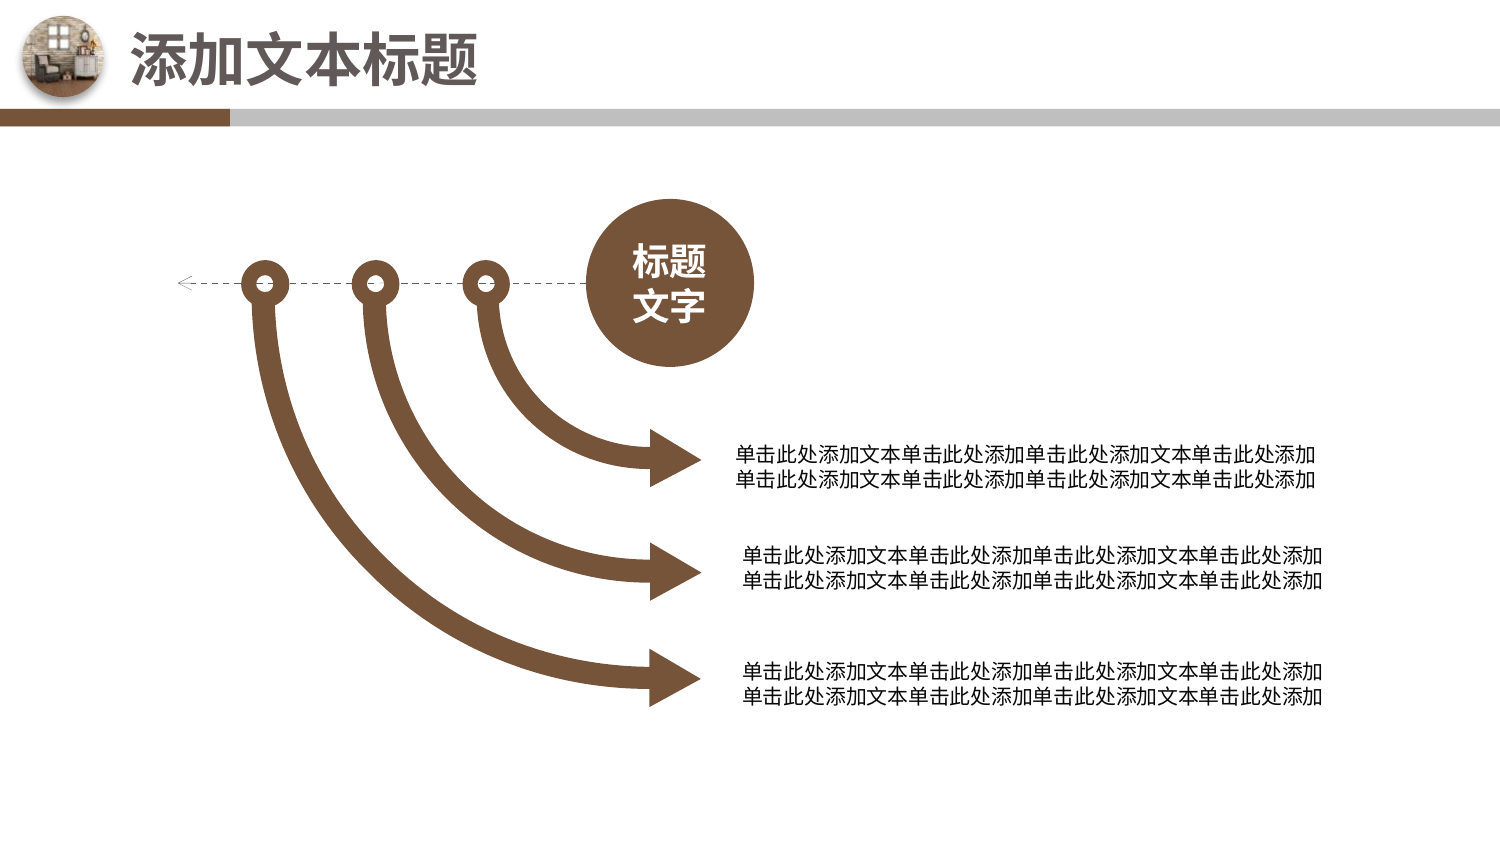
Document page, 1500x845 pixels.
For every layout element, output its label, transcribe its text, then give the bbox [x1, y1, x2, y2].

text_box 单击此处添加文本单击此处添加单击此处添加文本单击此处添加 单击此处添加文本单击此处添加单击此处添加文本单击此处添加 [727, 651, 1478, 716]
picture [22, 15, 104, 98]
text_box [351, 260, 400, 308]
text_box [177, 275, 196, 291]
text_box [241, 260, 290, 308]
text_box [362, 304, 702, 601]
text_box 单击此处添加文本单击此处添加单击此处添加文本单击此处添加 单击此处添加文本单击此处添加单击此处添加文本单击此处添加 [727, 535, 1478, 600]
text_box 单击此处添加文本单击此处添加单击此处添加文本单击此处添加 单击此处添加文本单击此处添加单击此处添加文本单击此处添加 [720, 433, 1471, 499]
text_box [476, 304, 702, 488]
text_box [251, 304, 701, 708]
text_box 添加文本标题 [114, 15, 969, 101]
text_box [462, 260, 510, 308]
text_box 标题文字 [585, 198, 755, 367]
